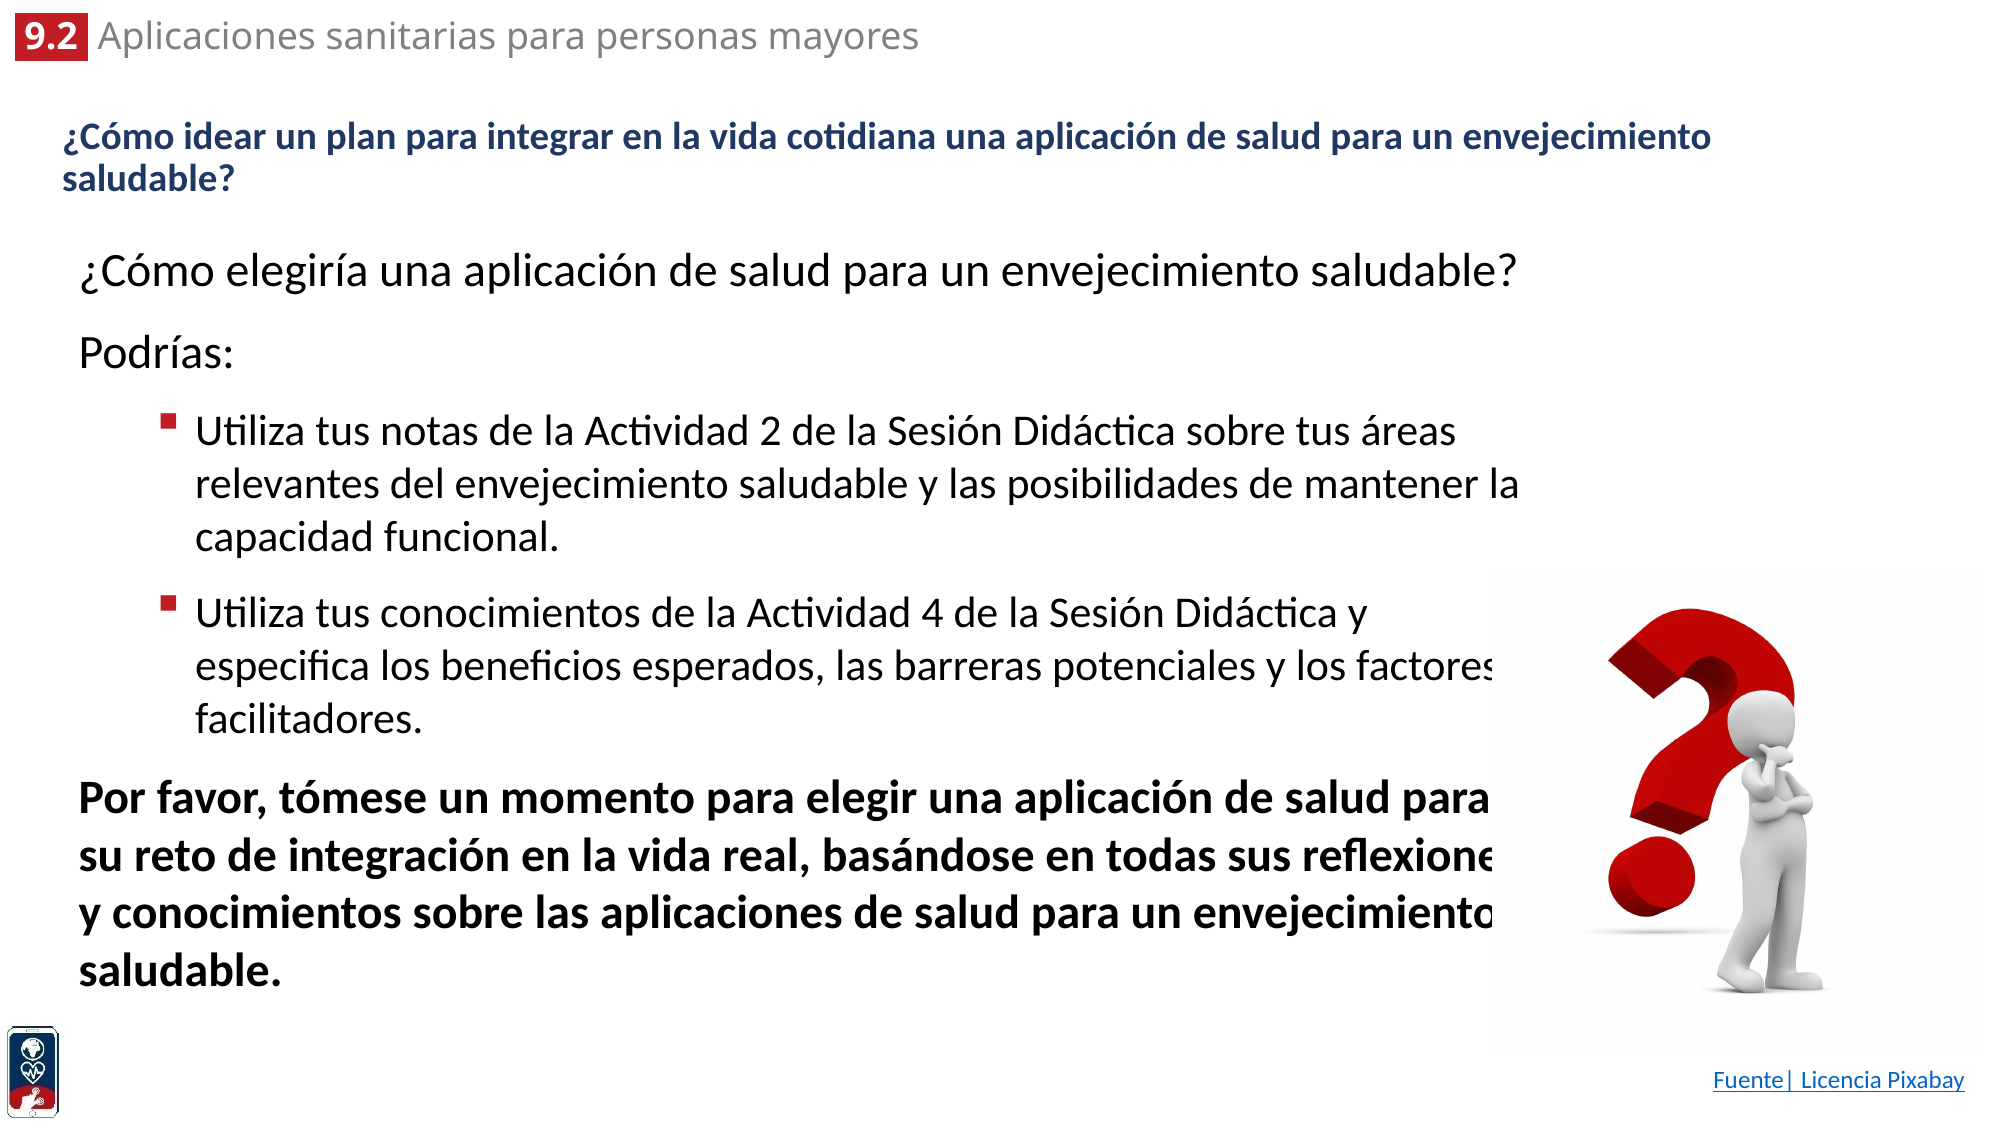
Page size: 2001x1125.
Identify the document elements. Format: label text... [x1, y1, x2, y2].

picture [1491, 568, 1980, 1057]
text_box Fuente| Licencia Pixabay [1584, 1057, 1980, 1102]
title ¿Cómo idear un plan para integrar en la vida cotidiana una aplicación de salud para un envejecimiento saludable? [47, 107, 1862, 208]
picture [7, 1026, 59, 1118]
list ¿Cómo elegiría una aplicación de salud para un envejecimiento saludable? Podrías: Utiliza tus notas de la Actividad 2 de la Sesión Didáctica sobre tus áreas relevantes del envejecimiento saludable y las posibilidades de mantener la capacidad funcional. Utiliza tus conocimientos de la Actividad 4 de la Sesión Didáctica y especifica los beneficios esperados, las barreras potenciales y los factores facilitadores. Por favor, tómese un momento para elegir una aplicación de salud para su reto de integración en la vida real, basándose en todas sus reflexiones y conocimientos sobre las aplicaciones de salud para un envejecimiento saludable. [63, 231, 1542, 1030]
